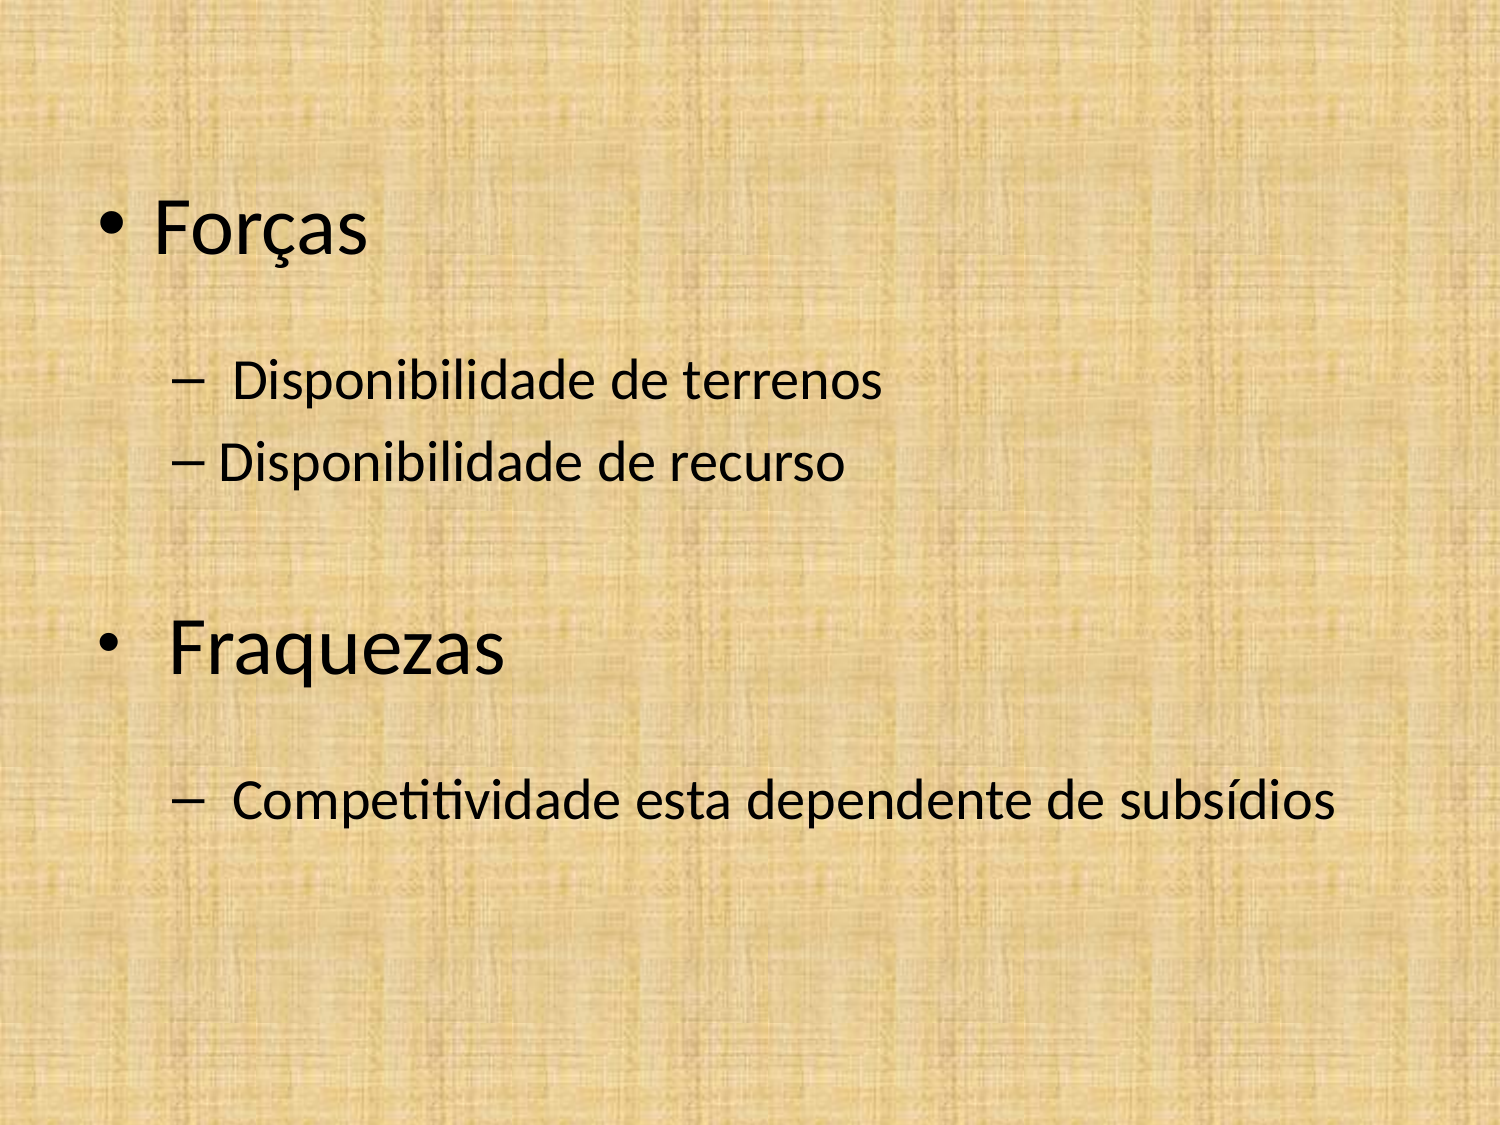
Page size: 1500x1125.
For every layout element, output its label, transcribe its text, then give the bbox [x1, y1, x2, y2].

picture [0, 0, 1500, 1125]
list Forças Disponibilidade de terrenos Disponibilidade de recurso Fraquezas Competitividade esta dependente de subsídios [82, 164, 1432, 907]
